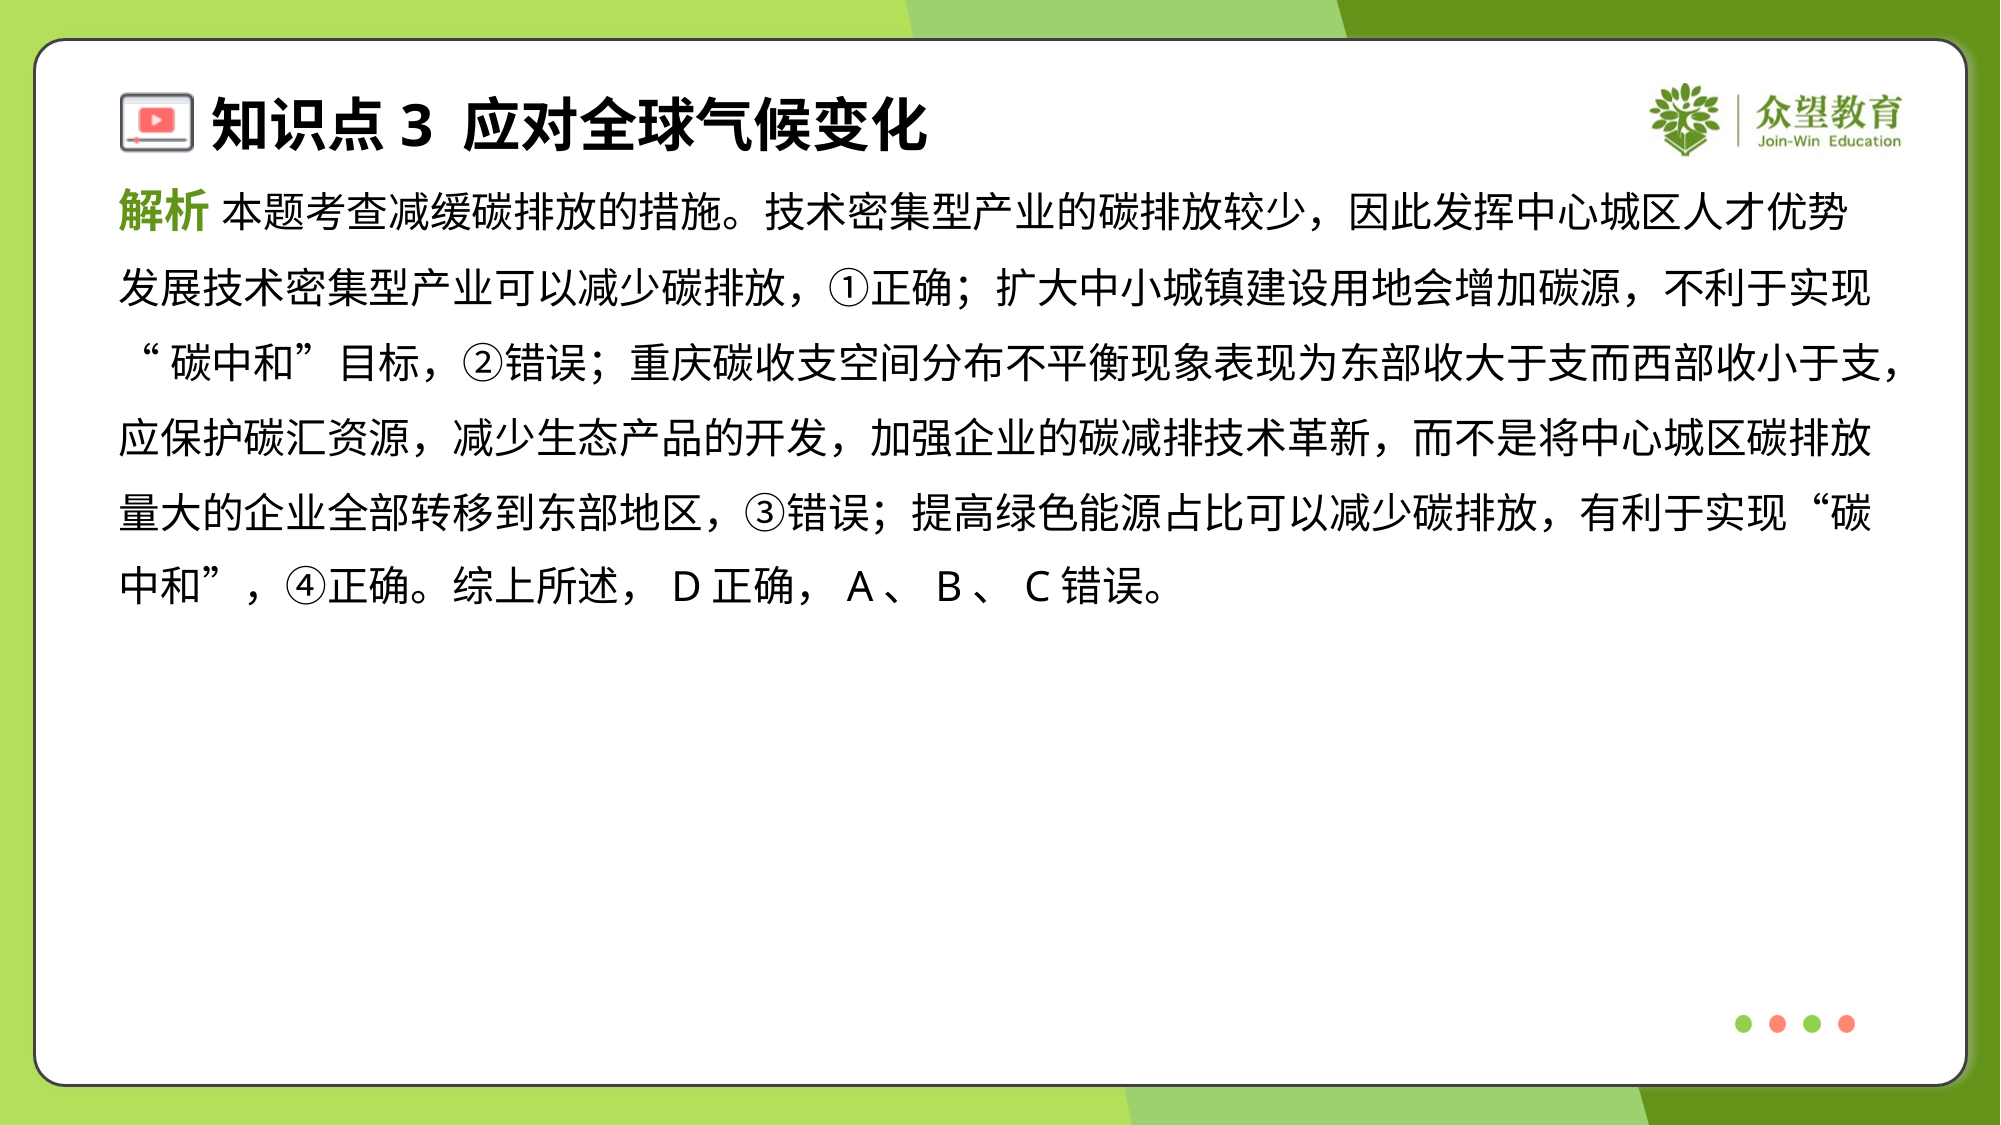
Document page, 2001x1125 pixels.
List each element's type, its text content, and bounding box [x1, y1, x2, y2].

text_box 解析 本题考查减缓碳排放的措施。技术密集型产业的碳排放较少，因此发挥中心城区人才优势 发展技术密集型产业可以减少碳排放，①正确；扩大中小城镇建设用地会增加碳源，不利于实现 “碳中和”目标，②错误；重庆碳收支空间分布不平衡现象表现为东部收大于支而西部收小于支， 应保护碳汇资源，减少生态产品的开发，加强企业的碳减排技术革新，而不是将中心城区碳排放 量大的企业全部转移到东部地区，③错误；提高绿色能源占比可以减少碳排放，有利于实现“碳 中和”，④正确。综上所述，D正确，A、B、C错误。 [118, 159, 1883, 602]
picture [0, 0, 2000, 1125]
